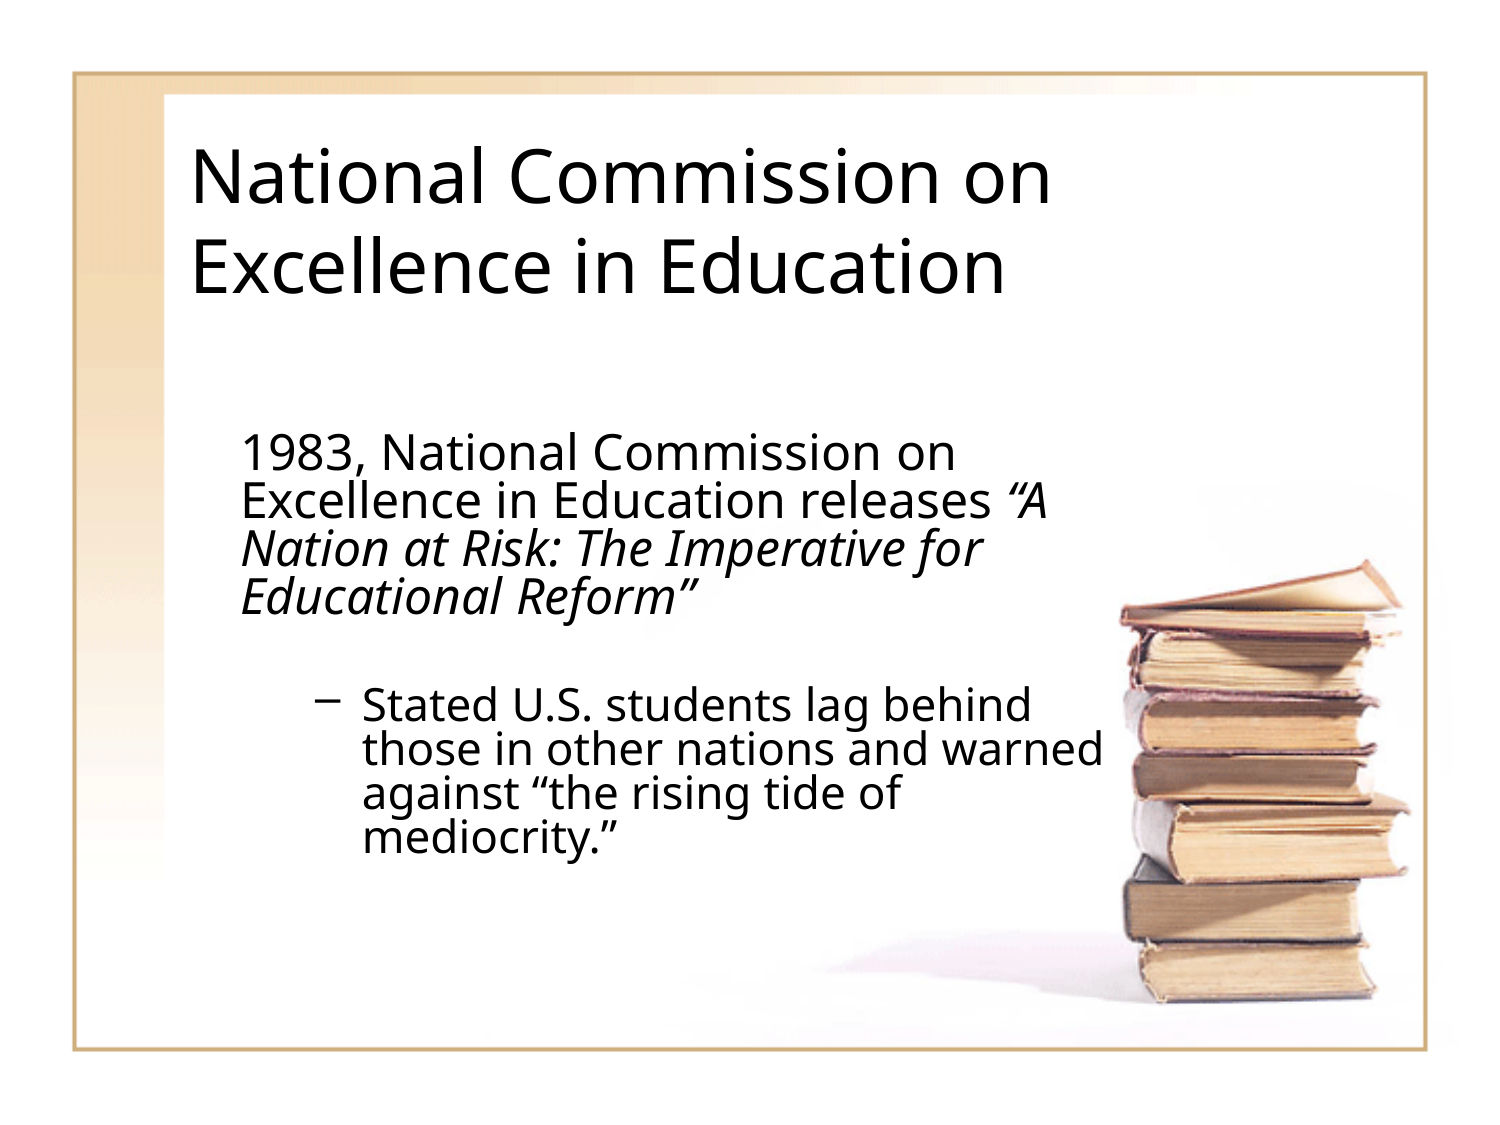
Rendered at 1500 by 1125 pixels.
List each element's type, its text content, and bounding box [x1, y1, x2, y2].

picture [0, 0, 1500, 1125]
list 1983, National Commission on Excellence in Education releases “A Nation at Risk: The Imperative for Educational Reform” Stated U.S. students lag behind those in other nations and warned against “the rising tide of mediocrity.” [225, 425, 1138, 900]
title National Commission on Excellence in Education [174, 137, 1325, 300]
